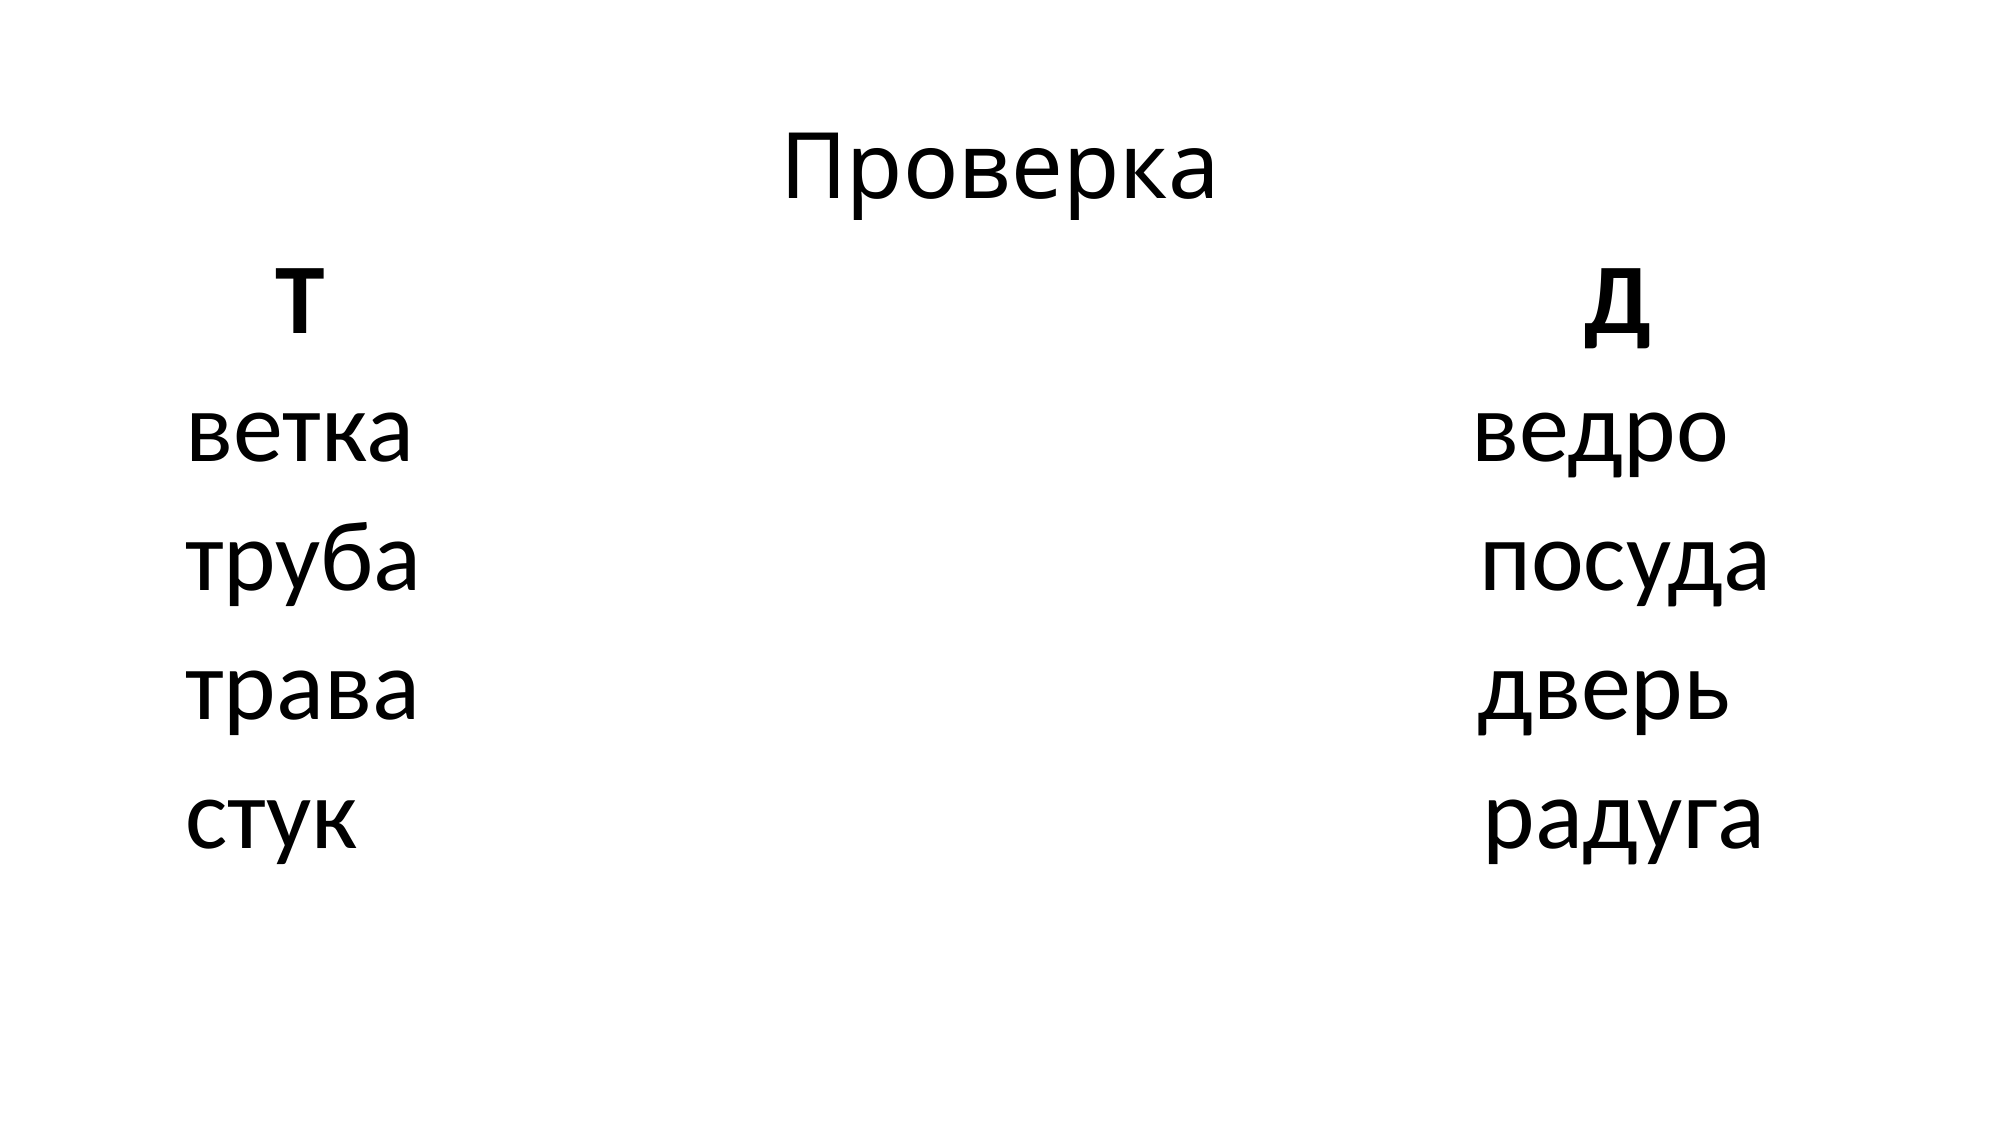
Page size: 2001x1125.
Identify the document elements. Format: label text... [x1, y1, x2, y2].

title Проверка [137, 59, 1863, 278]
list Т Д ветка ведро труба посуда трава дверь стук радуга [170, 239, 1863, 1014]
